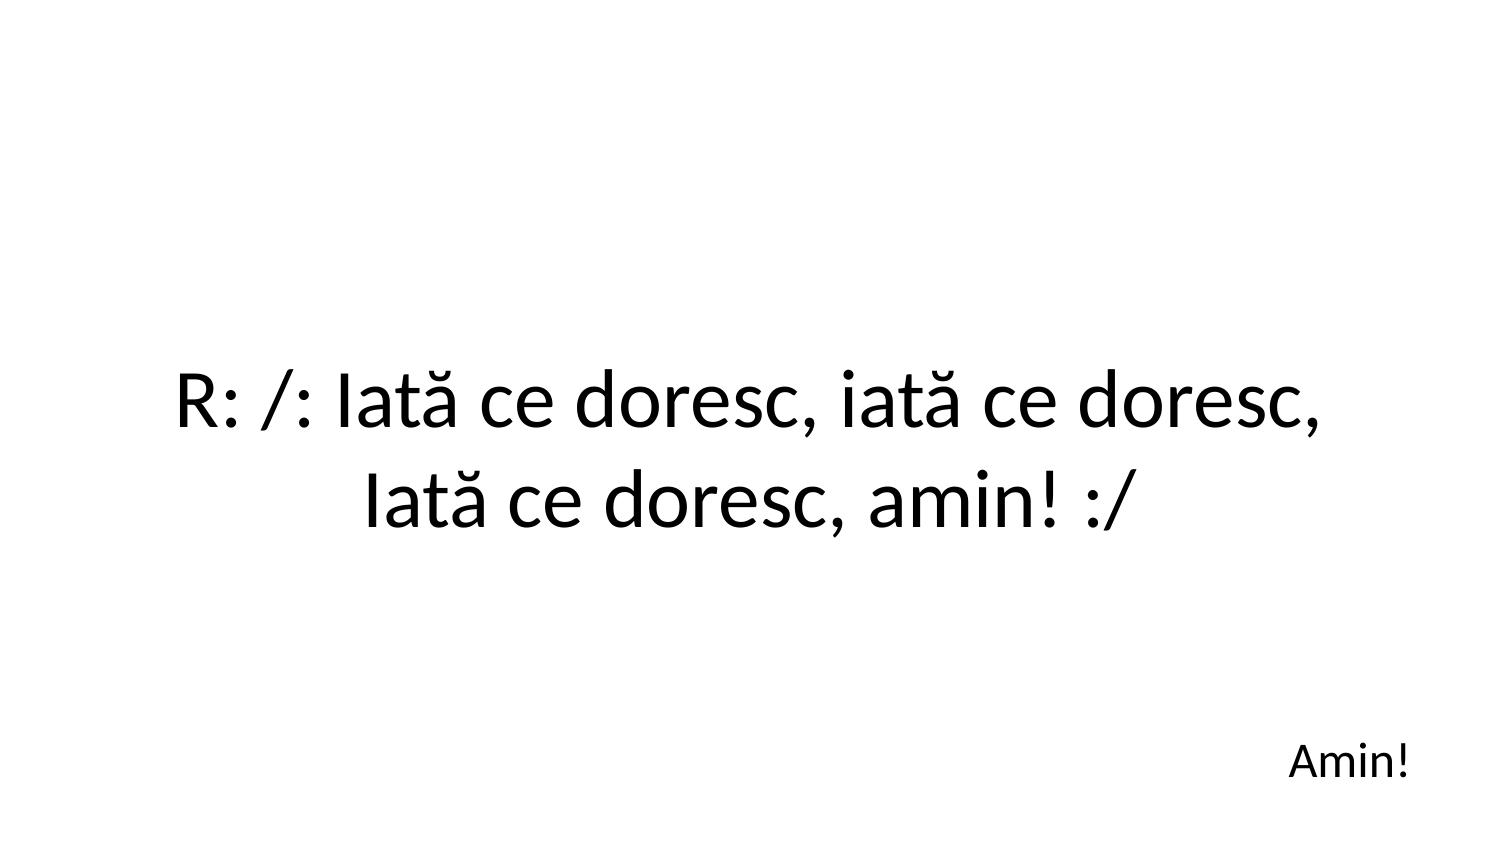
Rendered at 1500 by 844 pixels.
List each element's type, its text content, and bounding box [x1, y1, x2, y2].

text_box R: /: Iată ce doresc, iată ce doresc, Iată ce doresc, amin! :/ [160, 292, 1340, 552]
text_box Amin! [1273, 674, 1427, 795]
